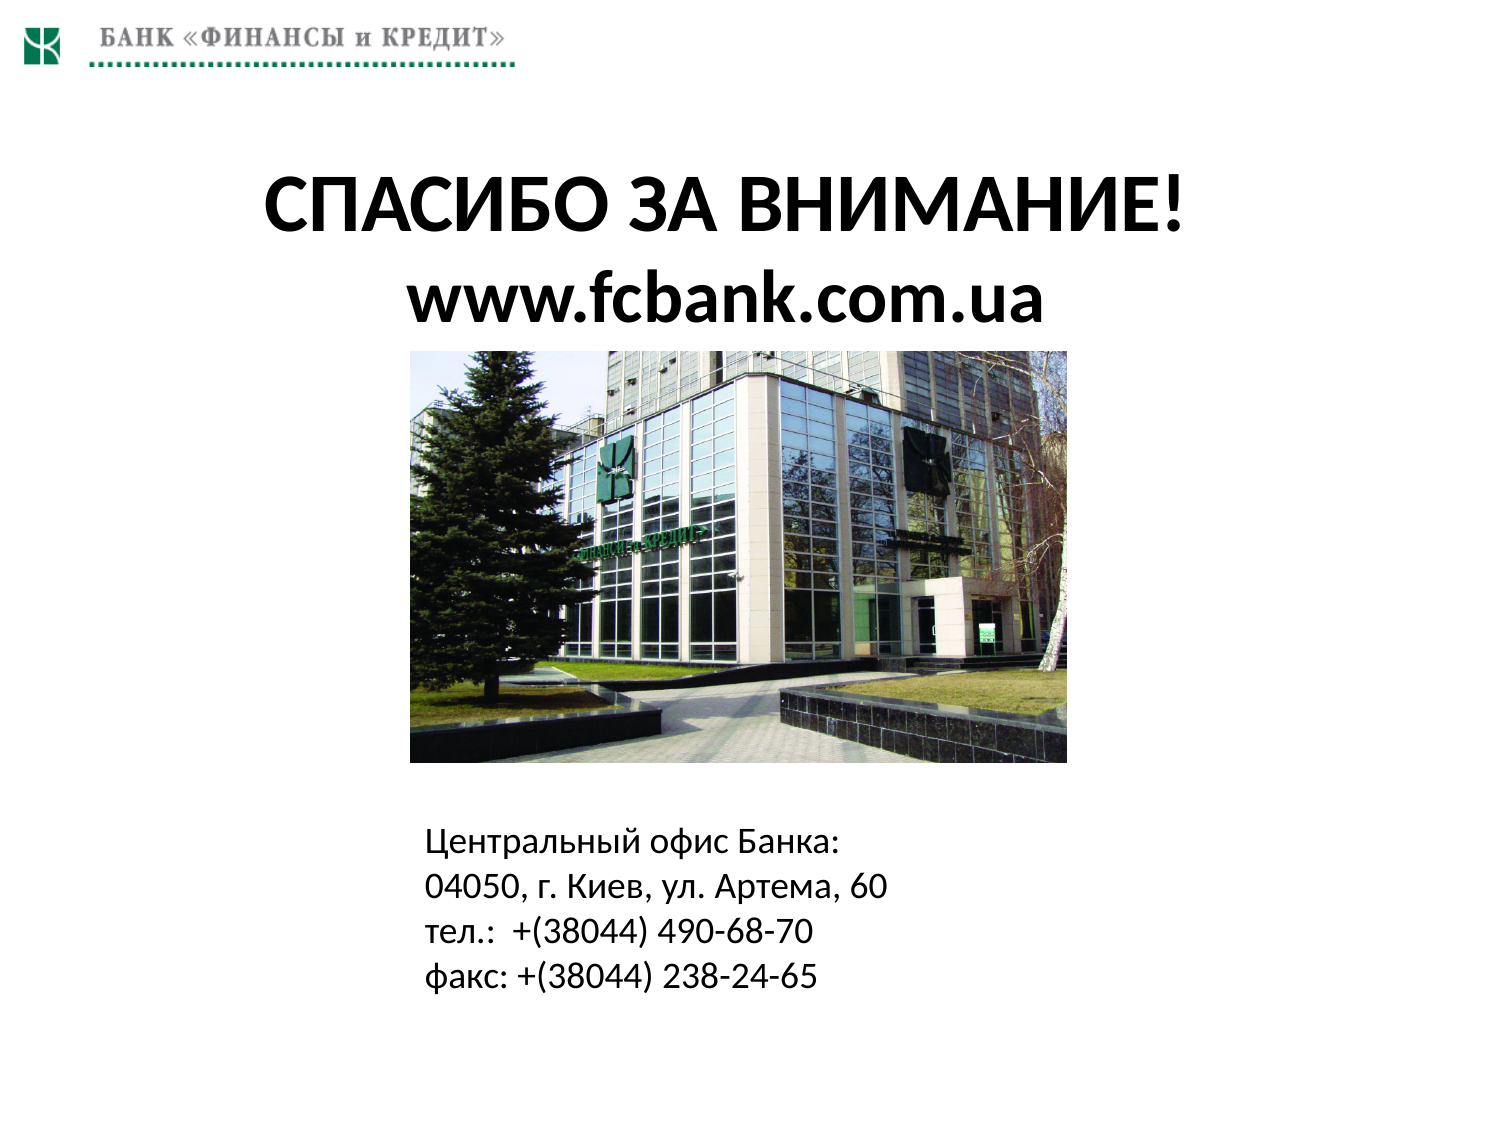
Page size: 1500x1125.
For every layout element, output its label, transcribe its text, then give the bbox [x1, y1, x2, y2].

text_box СПАСИБО ЗА ВНИМАНИЕ! www.fcbank.com.ua [140, 140, 1313, 346]
text_box Центральный офис Банка: 04050, г. Киев, ул. Артема, 60 тел.: +(38044) 490-68-70 факс: +(38044) 238-24-65 [410, 808, 1011, 1004]
picture [409, 351, 1067, 763]
picture [23, 23, 516, 67]
